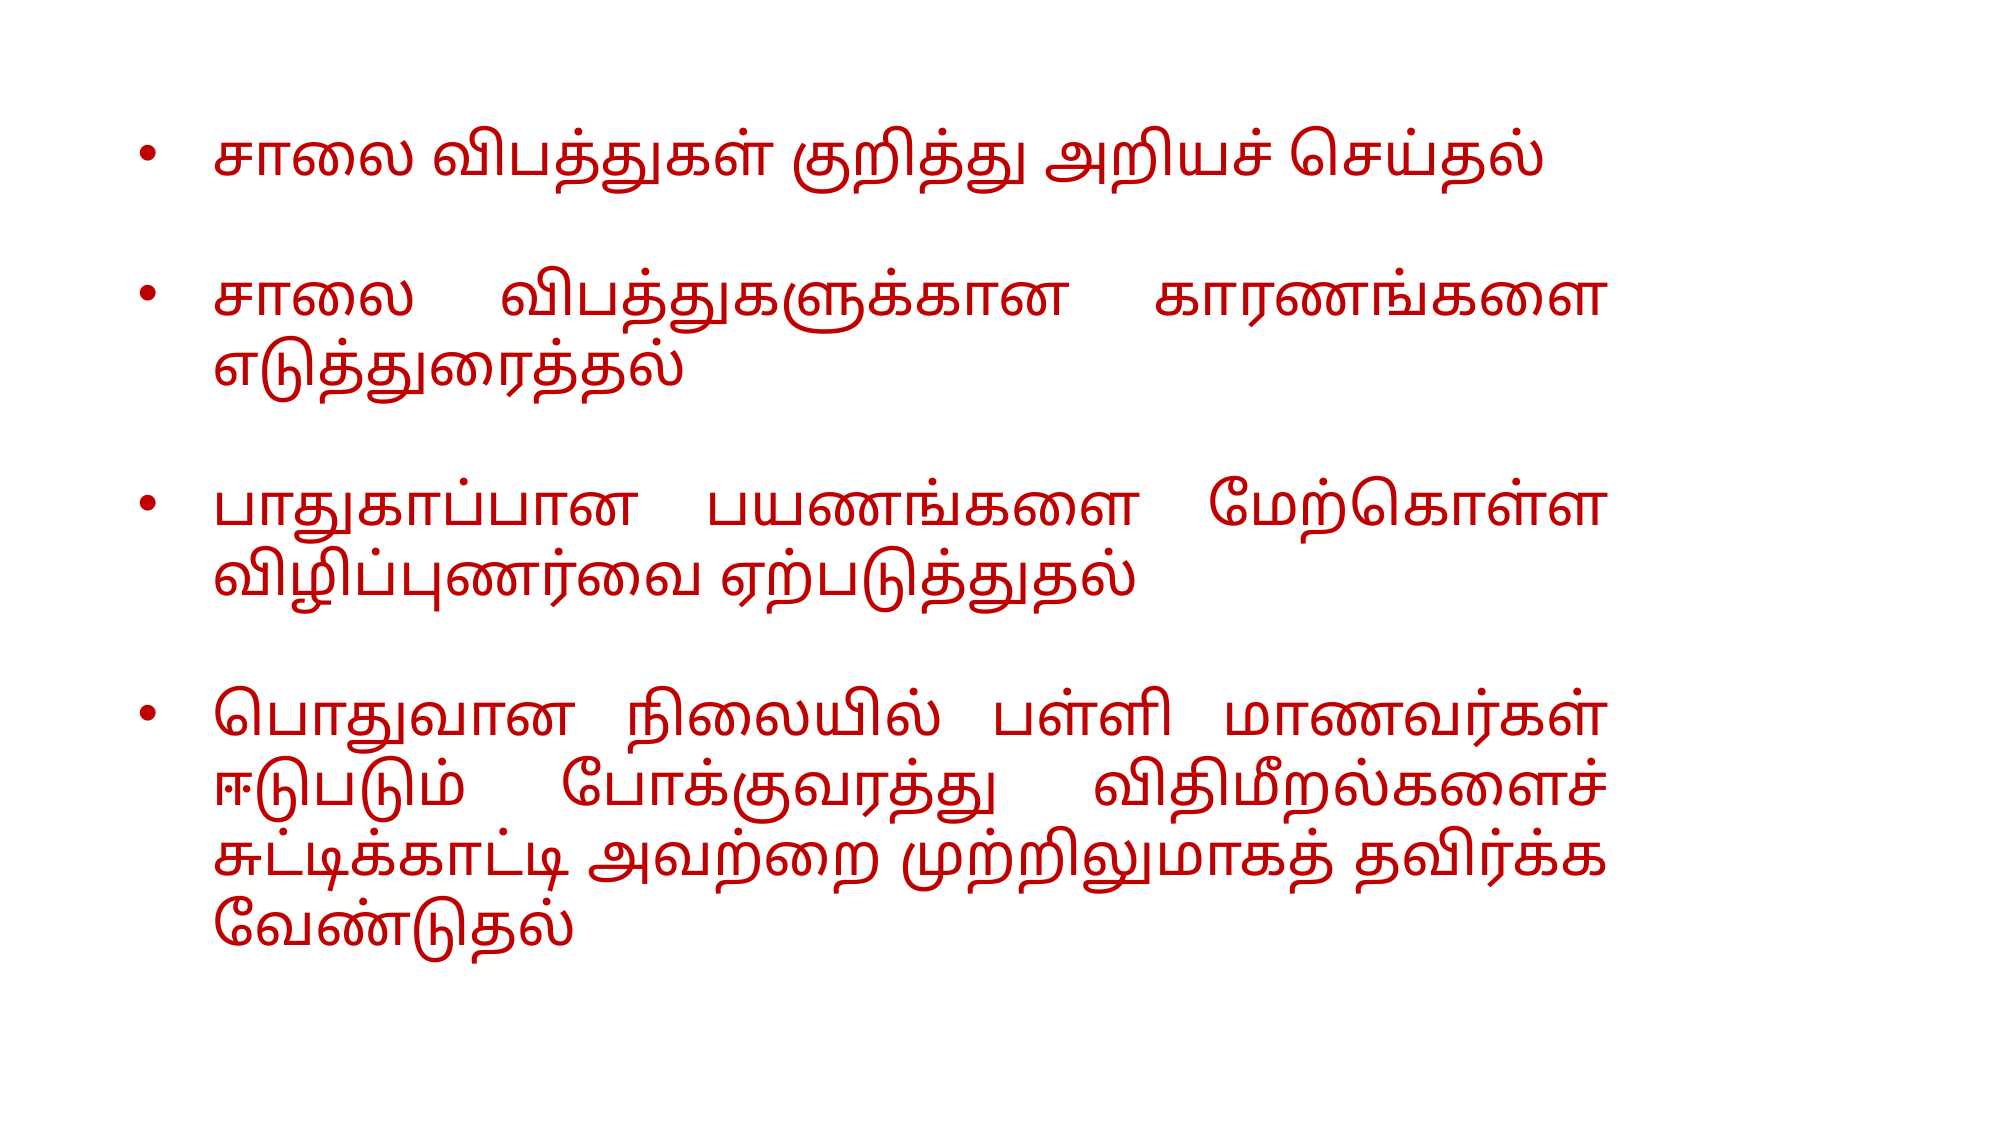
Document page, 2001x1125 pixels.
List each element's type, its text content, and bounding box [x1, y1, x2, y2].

text_box சாலை விபத்துகள் குறித்து அறியச் செய்தல் சாலை விபத்துகளுக்கான காரணங்களை எடுத்துரைத்தல் பாதுகாப்பான பயணங்களை மேற்கொள்ள விழிப்புணர்வை ஏற்படுத்துதல் பொதுவான நிலையில் பள்ளி மாணவர்கள் ஈடுபடும் போக்குவரத்து விதிமீறல்களைச் சுட்டிக்காட்டி அவற்றை முற்றிலுமாகத் தவிர்க்க வேண்டுதல் [122, 109, 1624, 1125]
